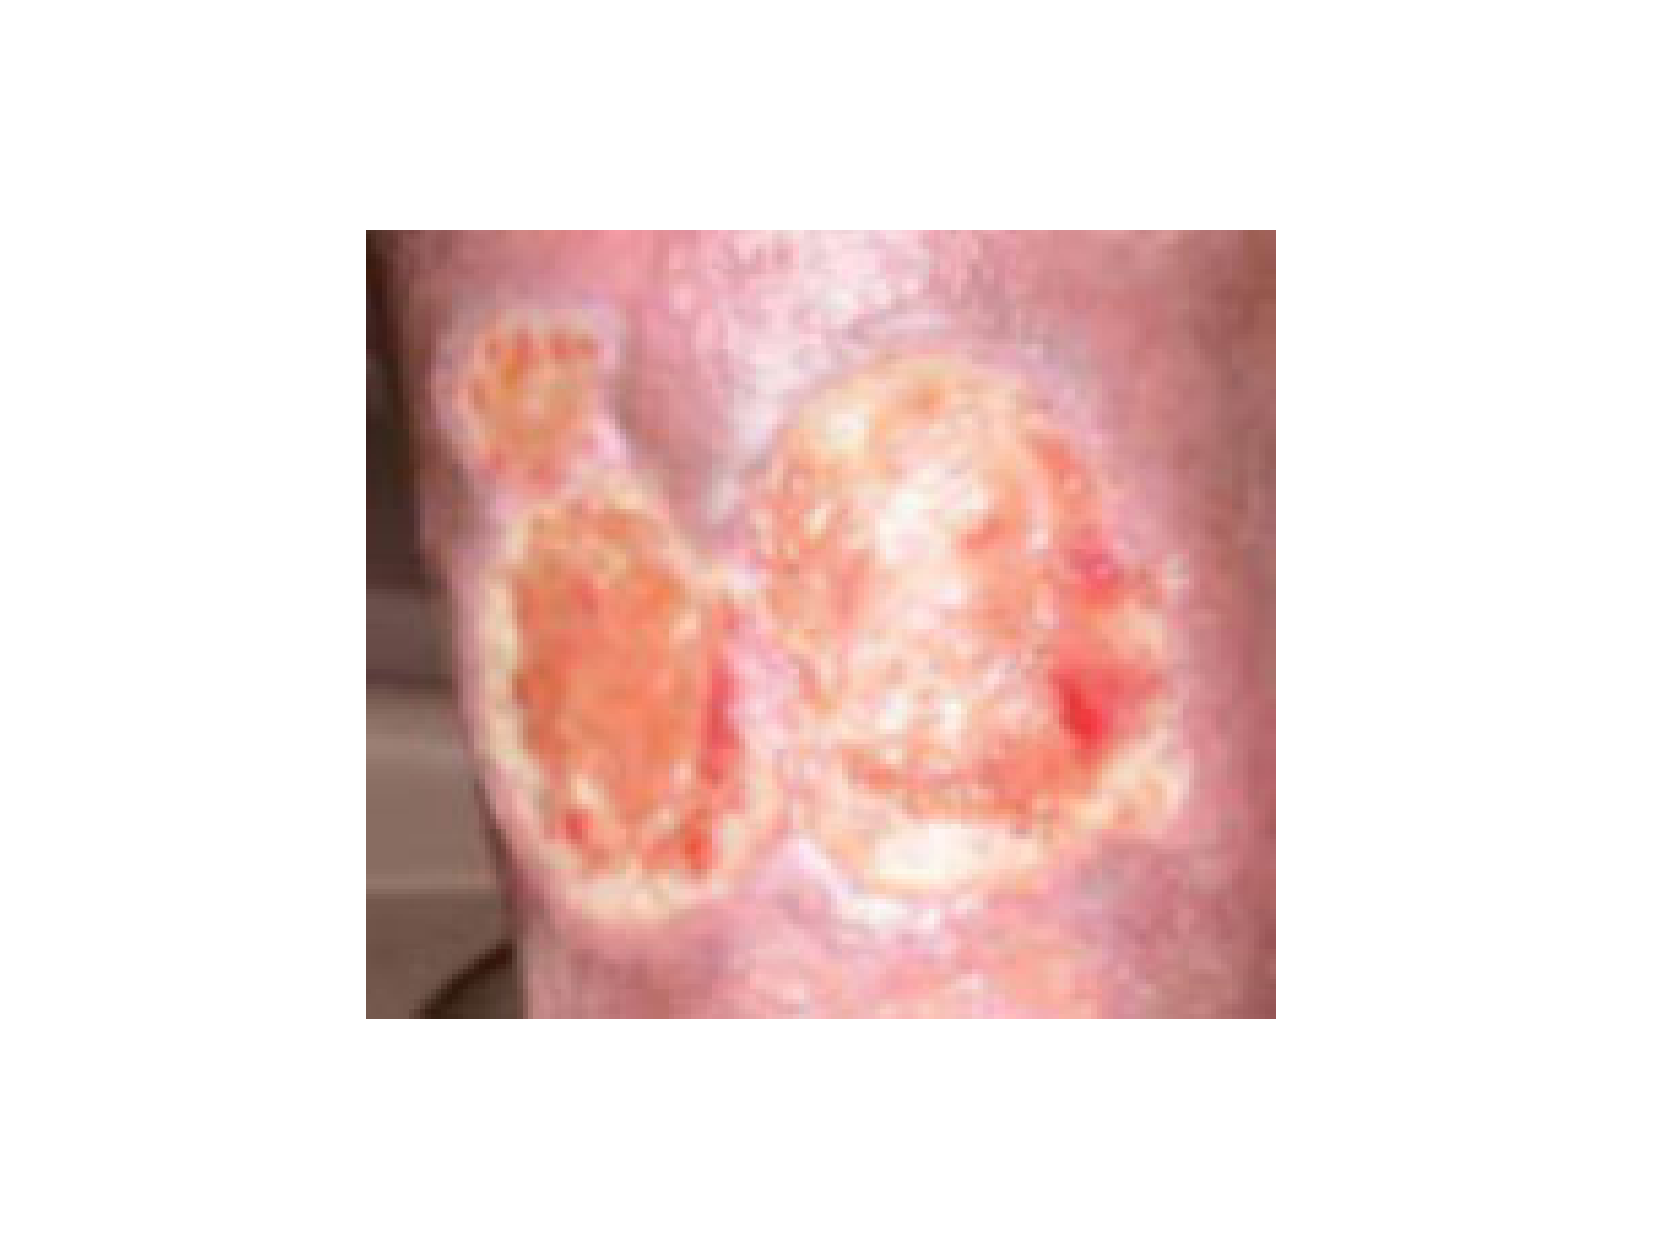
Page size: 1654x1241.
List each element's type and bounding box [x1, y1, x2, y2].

list [365, 229, 1276, 1019]
